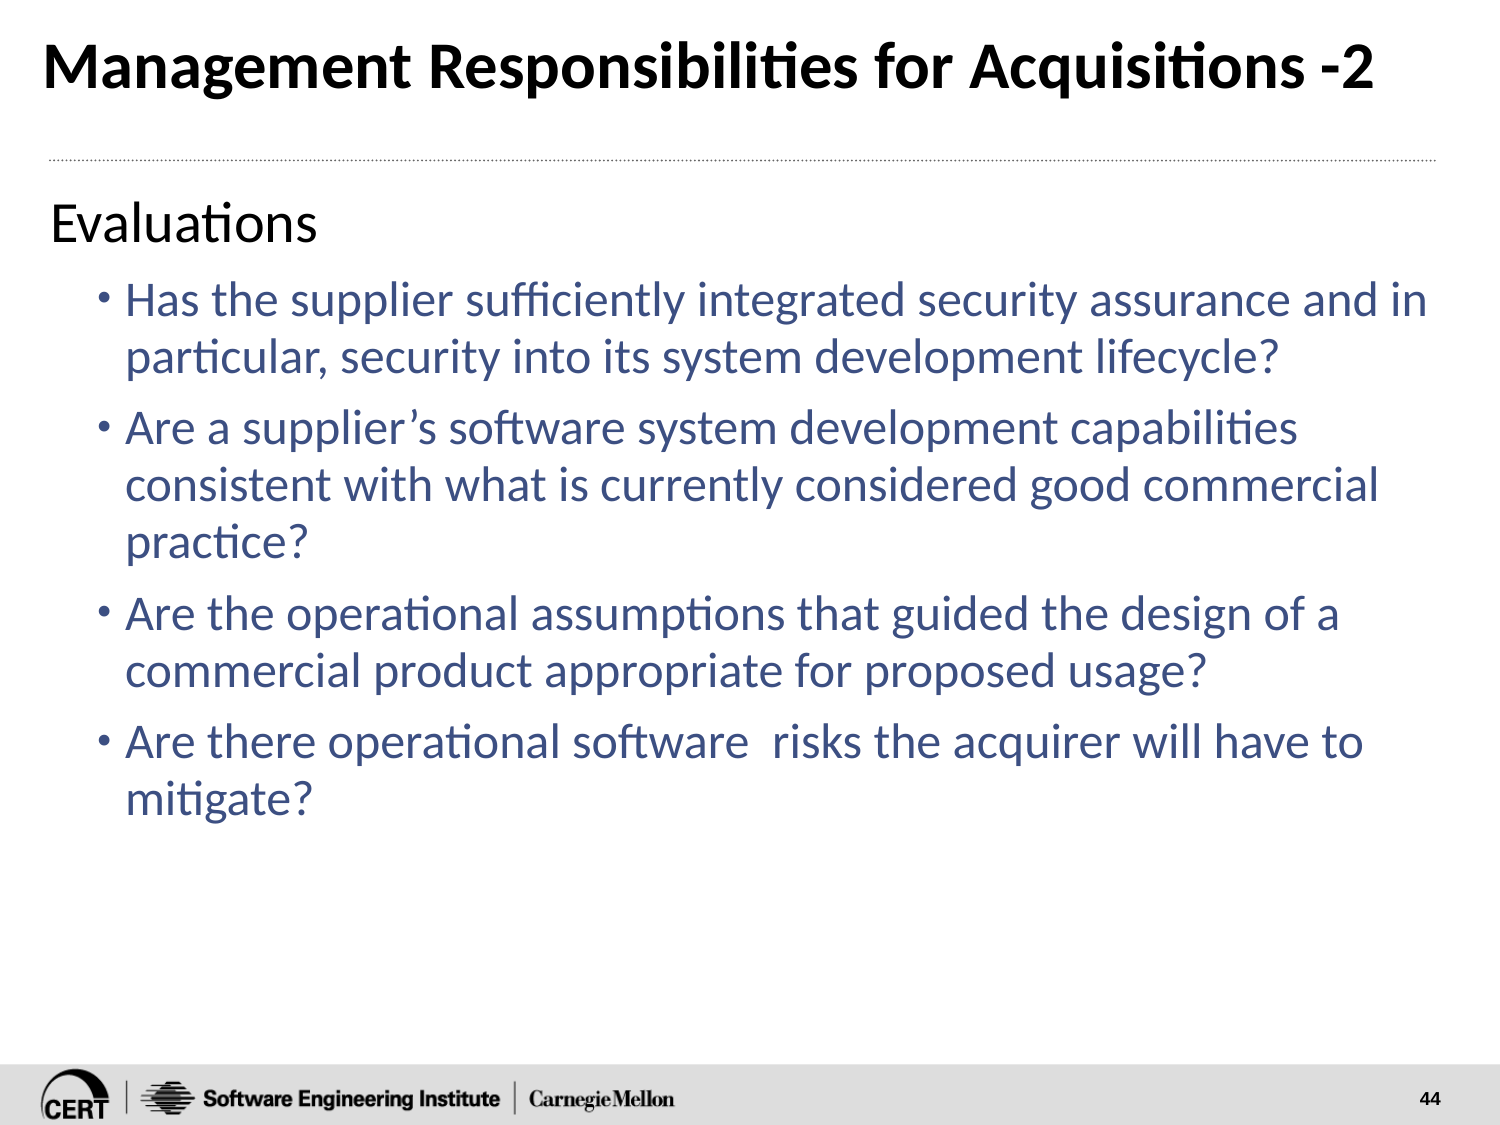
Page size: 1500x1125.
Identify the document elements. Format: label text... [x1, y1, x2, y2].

list Evaluations Has the supplier sufficiently integrated security assurance and in particular, security into its system development lifecycle? Are a supplier’s software system development capabilities consistent with what is currently considered good commercial practice? Are the operational assumptions that guided the design of a commercial product appropriate for proposed usage? Are there operational software risks the acquirer will have to mitigate? [49, 187, 1438, 1001]
title Management Responsibilities for Acquisitions -2 [42, 37, 1434, 155]
picture [24, 1065, 688, 1125]
